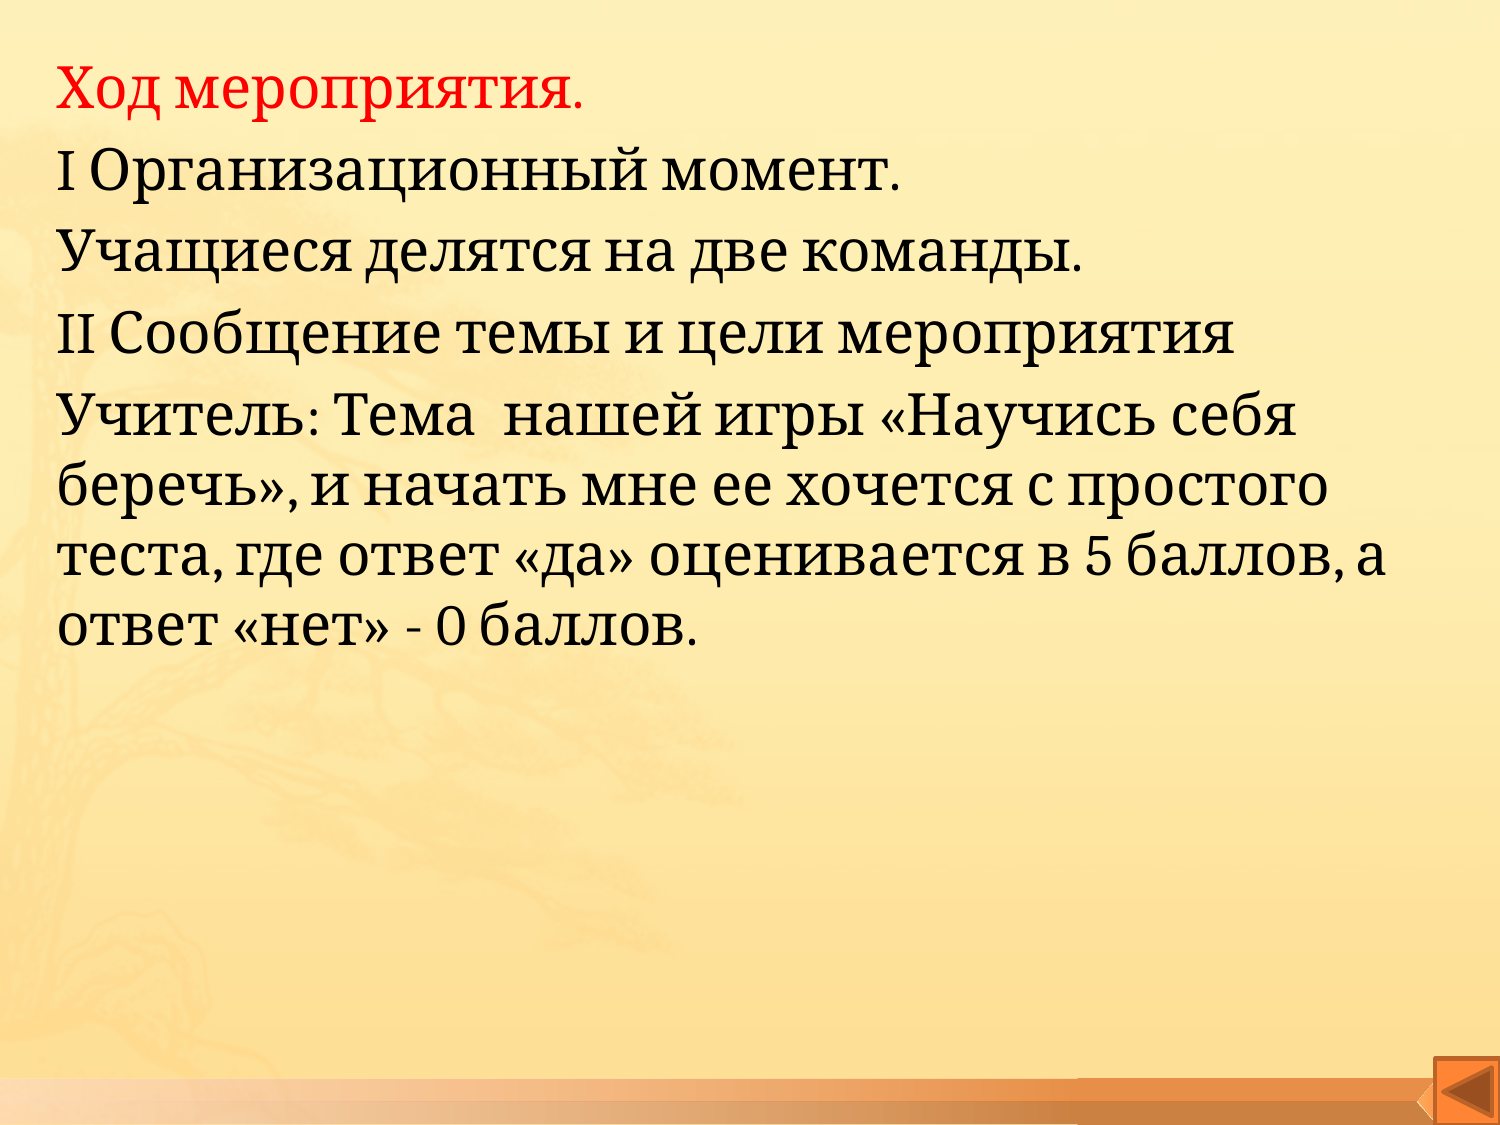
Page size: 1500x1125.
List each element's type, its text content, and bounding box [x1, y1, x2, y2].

text_box [1433, 1056, 1500, 1125]
subtitle Ход мероприятия. I Организационный момент. Учащиеся делятся на две команды. II Сообщение темы и цели мероприятия Учитель: Тема нашей игры «Научись себя беречь», и начать мне ее хочется с простого теста, где ответ «да» оценивается в 5 баллов, а ответ «нет» - 0 баллов. [41, 42, 1459, 1083]
